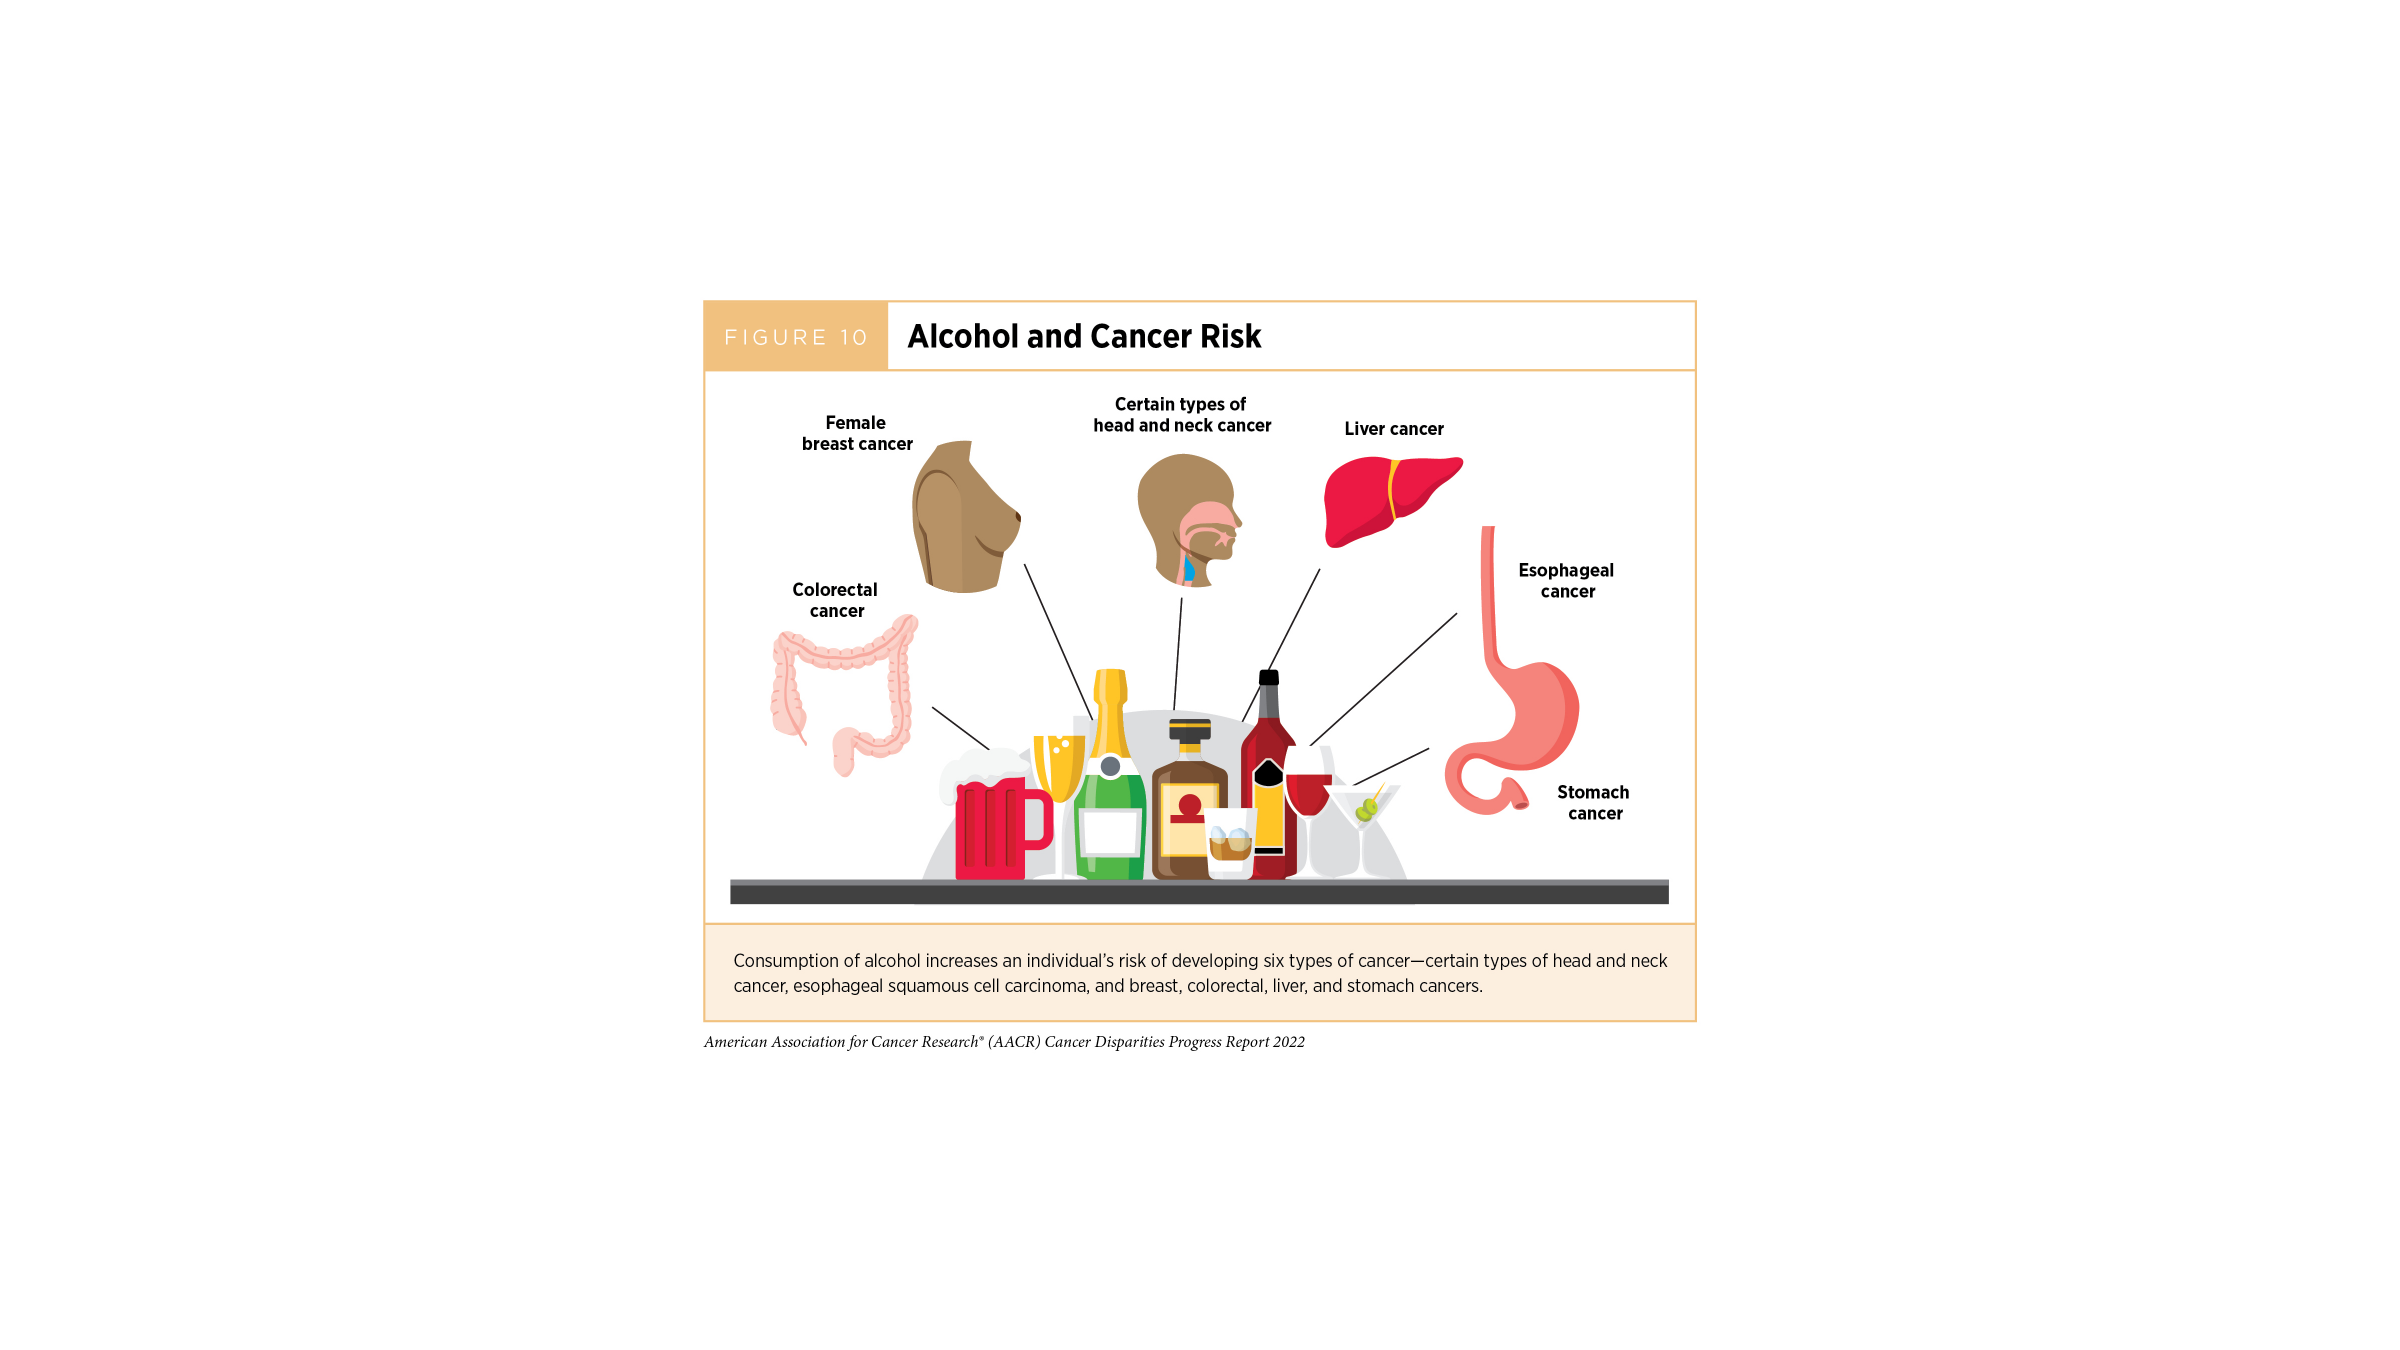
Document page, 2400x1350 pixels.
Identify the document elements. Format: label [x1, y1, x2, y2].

picture [684, 281, 1716, 1069]
